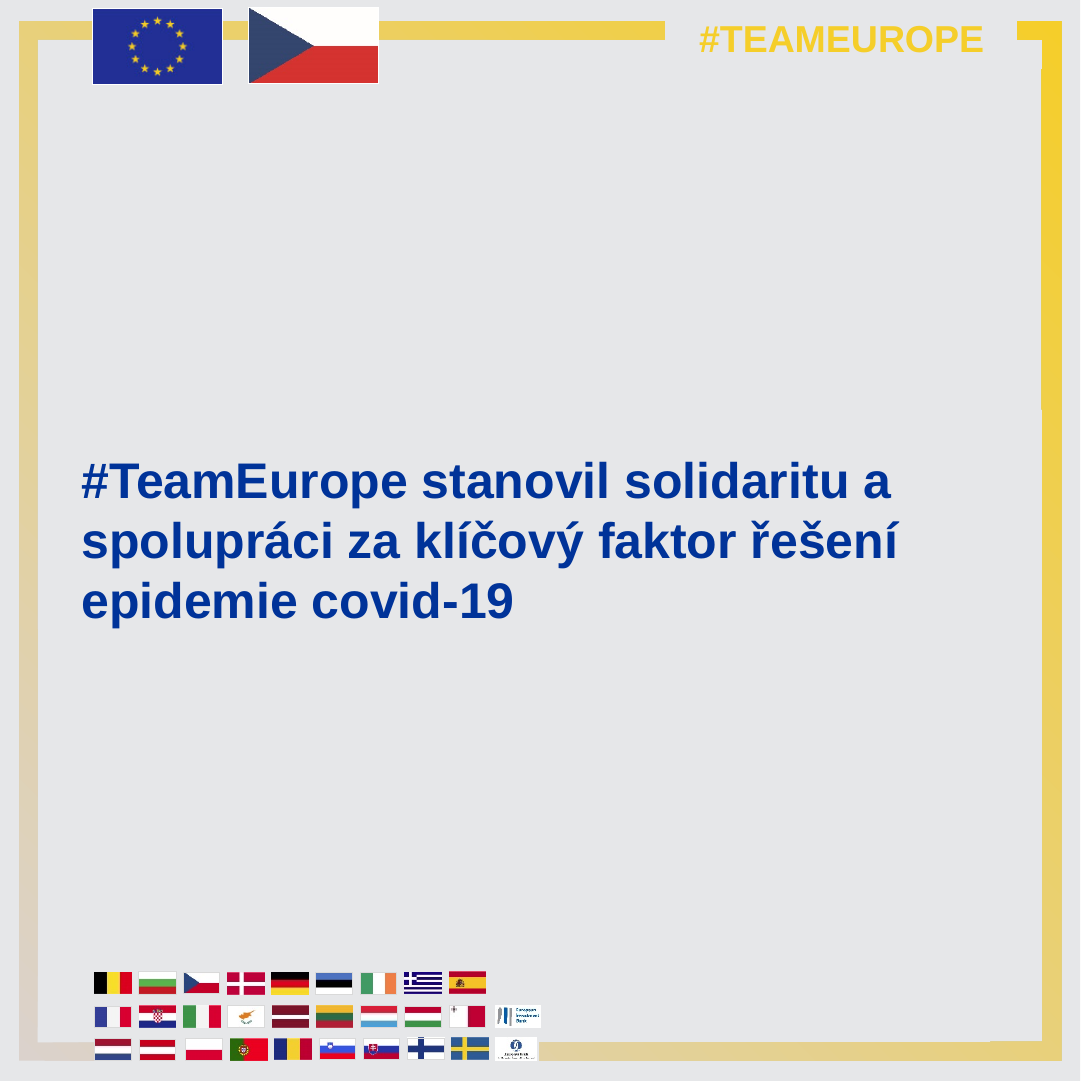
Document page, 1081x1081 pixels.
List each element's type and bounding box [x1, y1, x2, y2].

picture [0, 0, 1081, 1081]
text_box [92, 8, 541, 1061]
